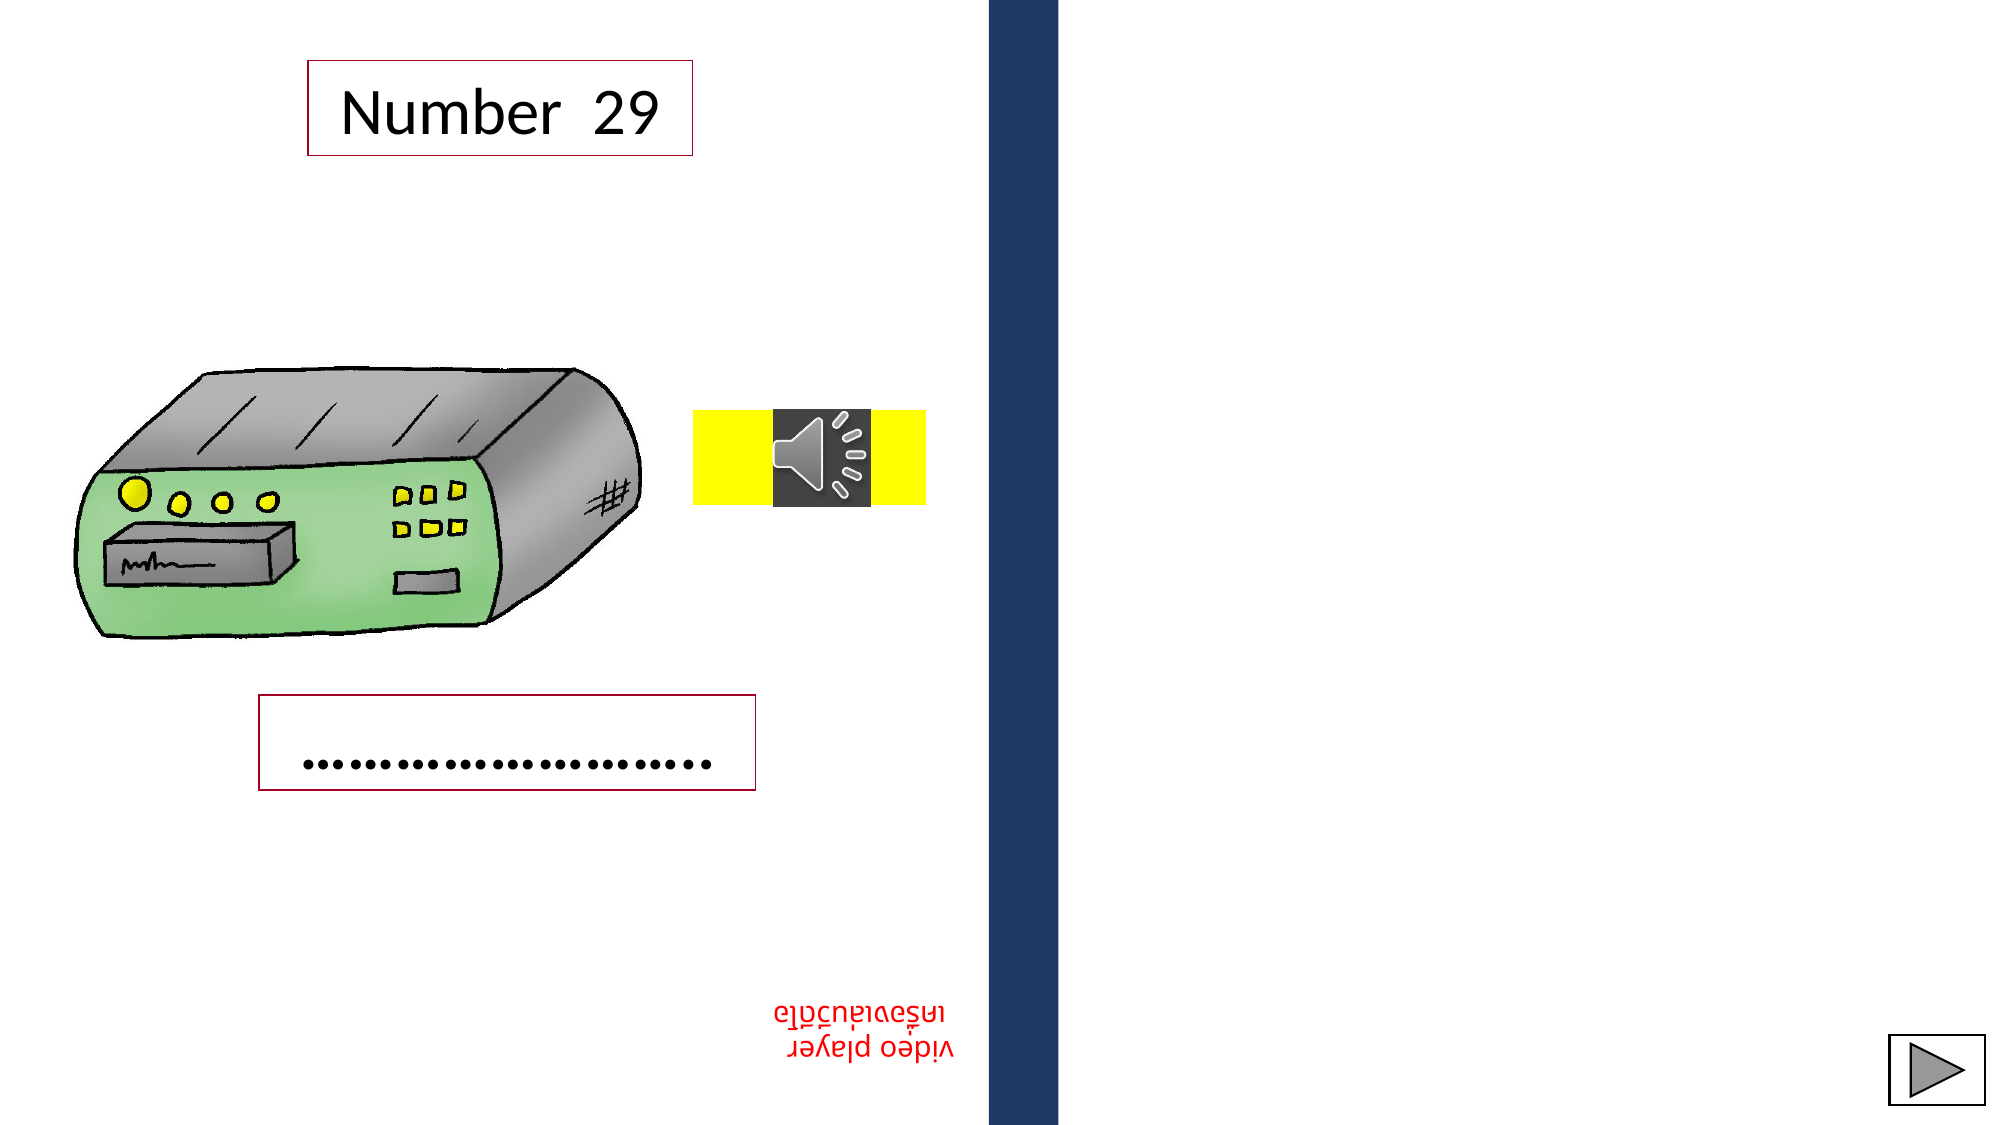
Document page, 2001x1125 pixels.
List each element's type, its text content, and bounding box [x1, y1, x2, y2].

text_box …………………….. [259, 695, 756, 790]
picture [772, 407, 873, 508]
text_box Number 29 [308, 60, 693, 156]
text_box [1888, 1034, 1986, 1106]
text_box video player เครื่องเล่นวีดีโอ [757, 993, 969, 1078]
table_header [693, 410, 772, 505]
text_box [988, 0, 1059, 1125]
picture [47, 337, 656, 667]
table_header [873, 410, 926, 505]
